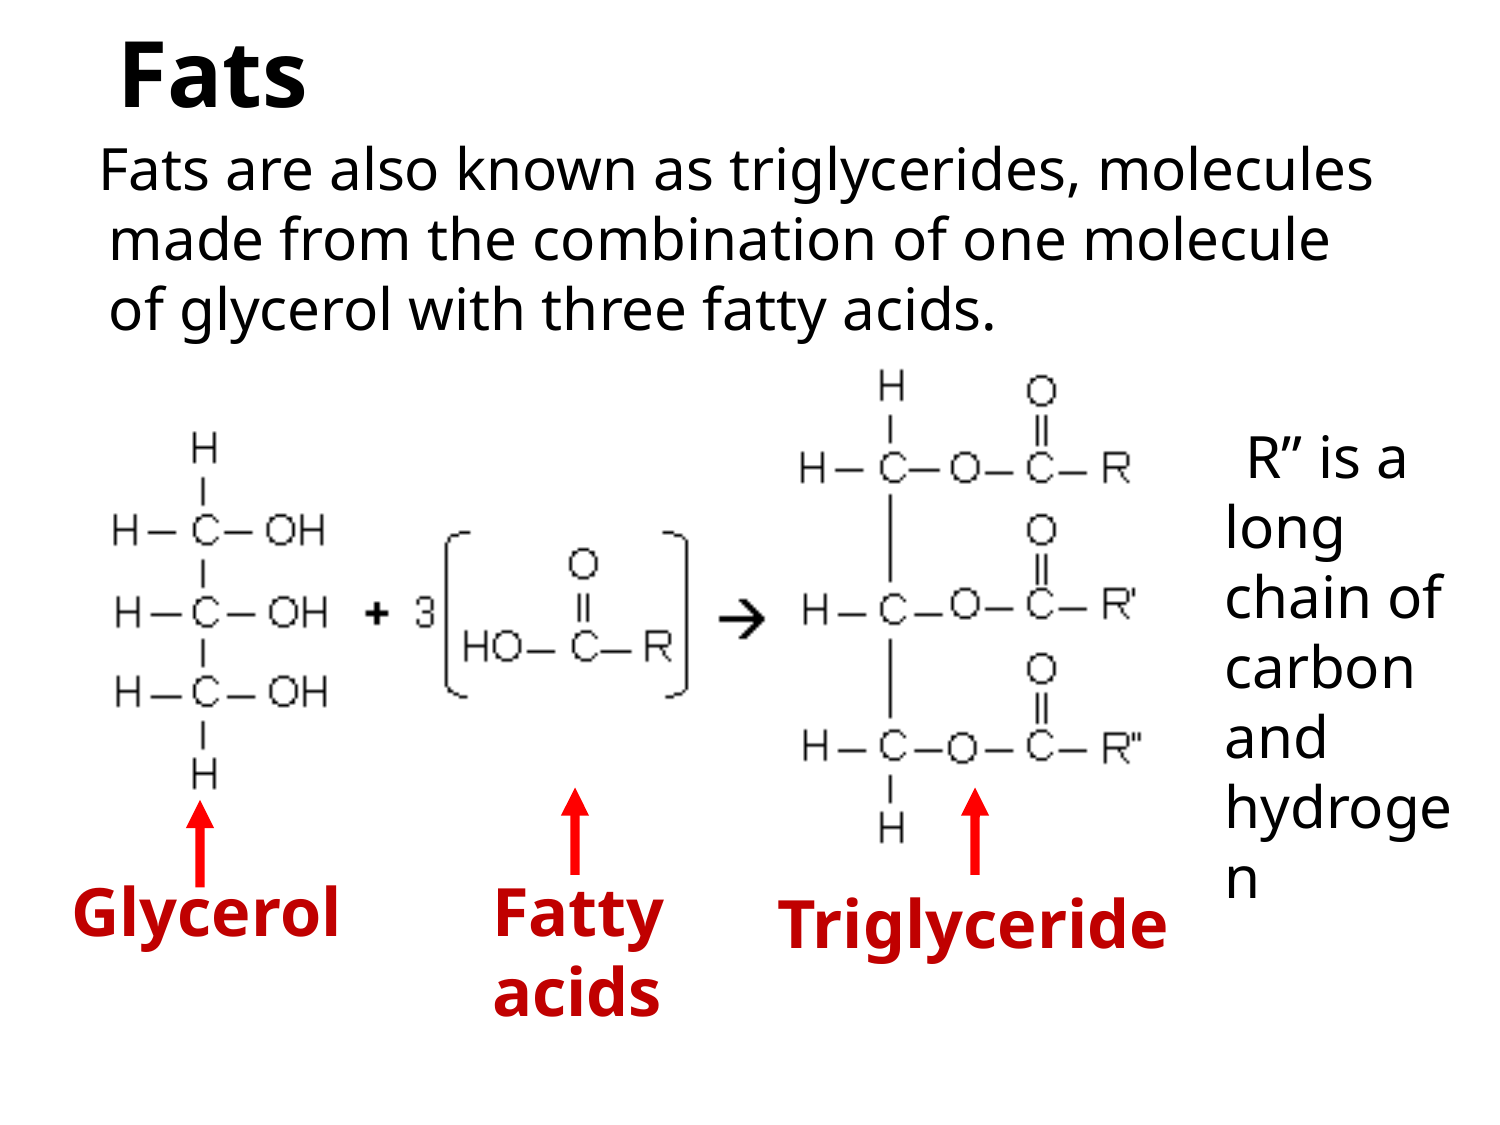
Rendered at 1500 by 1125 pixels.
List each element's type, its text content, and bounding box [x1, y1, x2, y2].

text_box “R” is a long chain of carbon and hydrogen [1209, 412, 1500, 918]
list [112, 362, 1151, 858]
text_box Glycerol [56, 862, 357, 958]
text_box Triglyceride [762, 874, 1200, 970]
title Fats [0, 0, 426, 143]
list Fats are also known as triglycerides, molecules made from the combination of one molecule of glycerol with three fatty acids. [37, 124, 1401, 376]
text_box Fatty acids [477, 866, 681, 1038]
